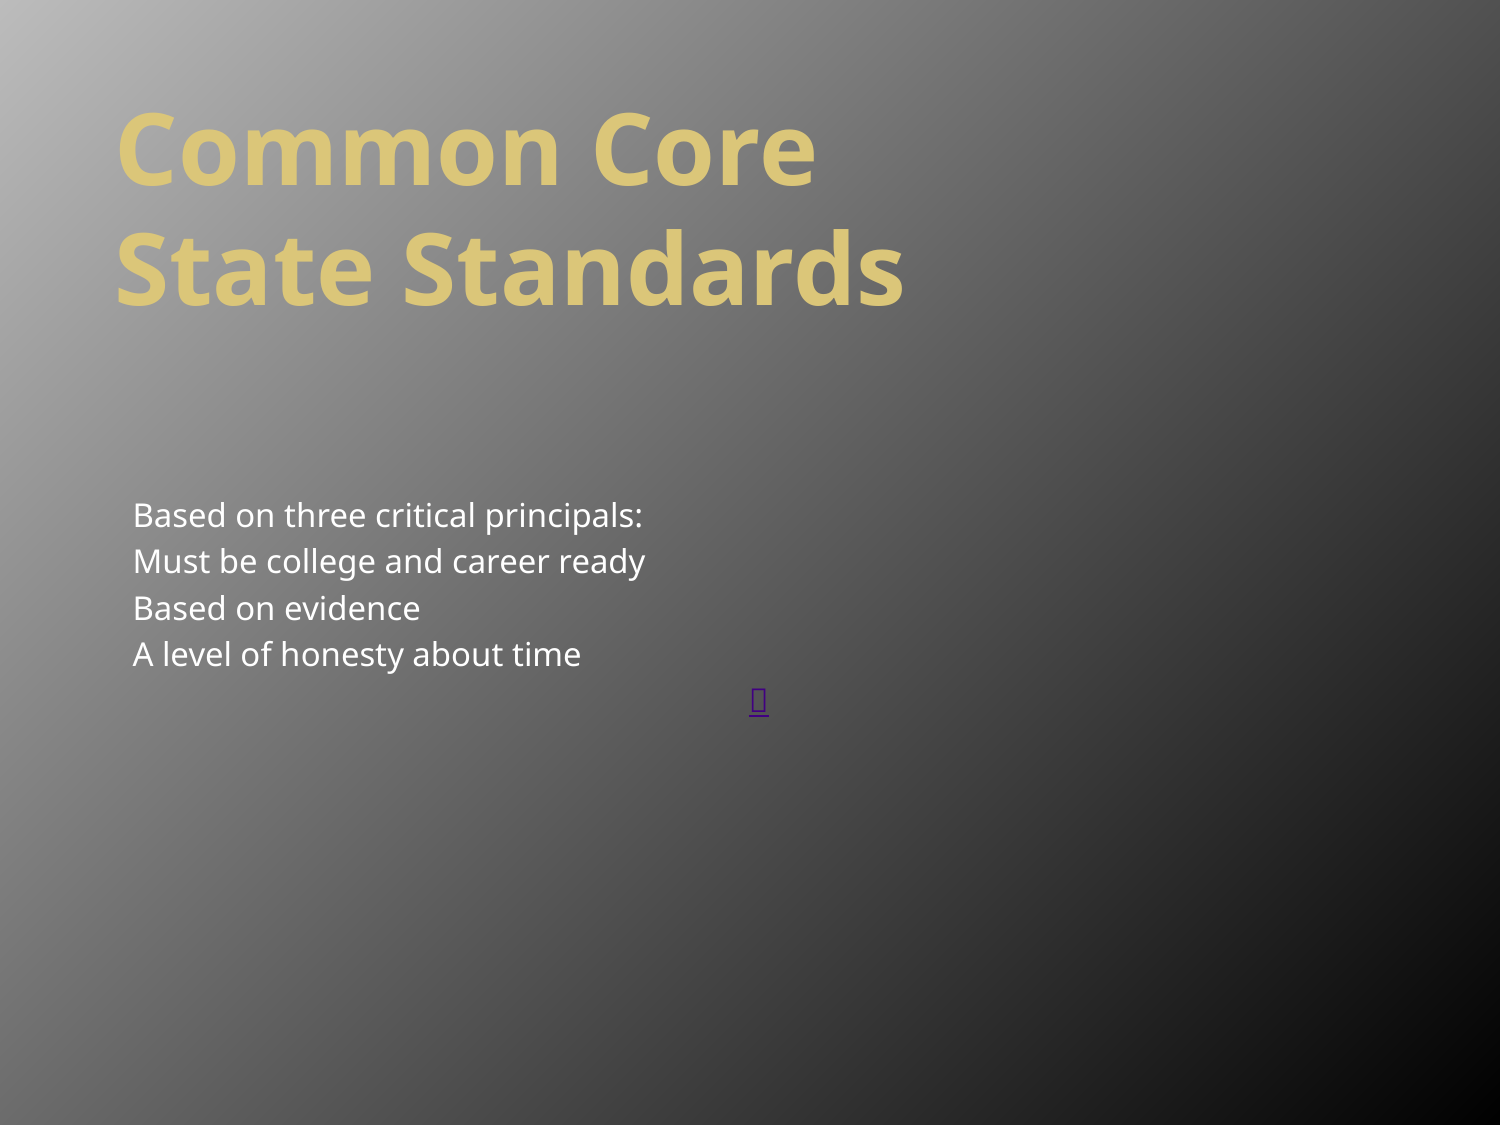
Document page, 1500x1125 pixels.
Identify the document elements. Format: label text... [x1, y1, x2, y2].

title Common Core State Standards [99, 24, 1263, 325]
list Based on three critical principals: Must be college and career ready Based on evidence A level of honesty about time  [112, 487, 1400, 736]
